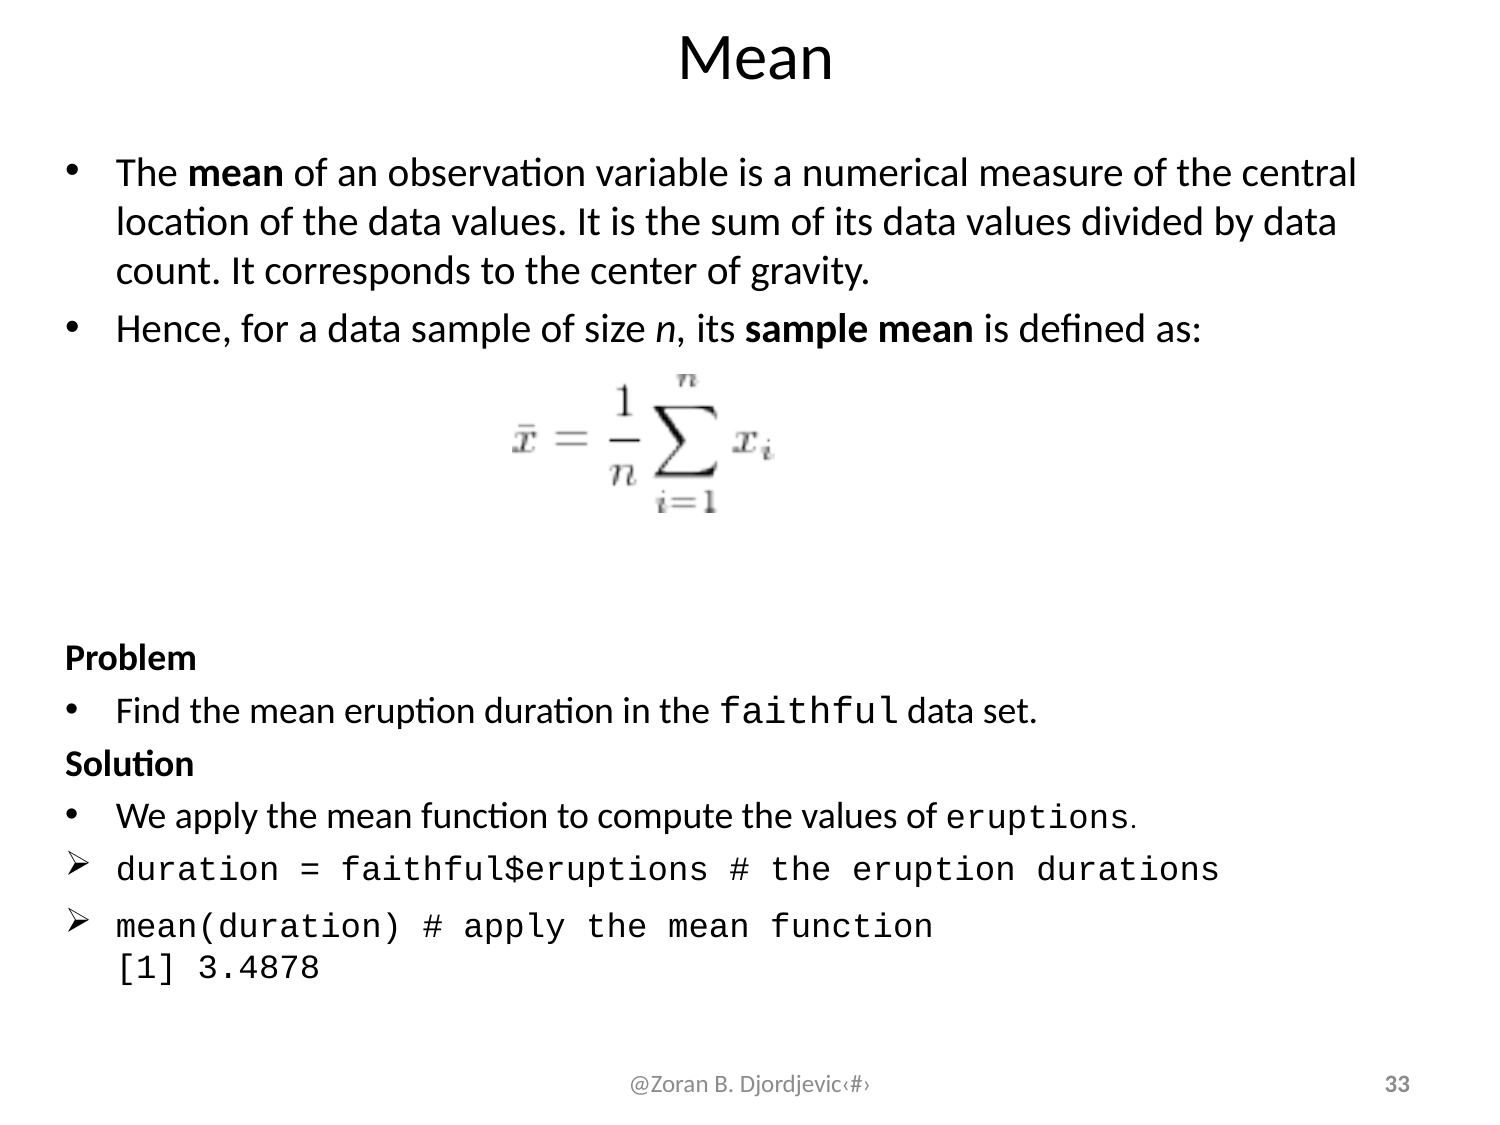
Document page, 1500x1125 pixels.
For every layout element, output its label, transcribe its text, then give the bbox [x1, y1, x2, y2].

footer @Zoran B. Djordjevic‹#› [512, 1062, 988, 1103]
title Mean [50, 2, 1463, 103]
slide_number 33 [1074, 1062, 1425, 1103]
picture [512, 374, 776, 513]
list The mean of an observation variable is a numerical measure of the central location of the data values. It is the sum of its data values divided by data count. It corresponds to the center of gravity. Hence, for a data sample of size n, its sample mean is defined as: Problem Find the mean eruption duration in the faithful data set. Solution We apply the mean function to compute the values of eruptions. duration = faithful$eruptions # the eruption durations mean(duration) # apply the mean function [1] 3.4878 [50, 137, 1463, 1000]
